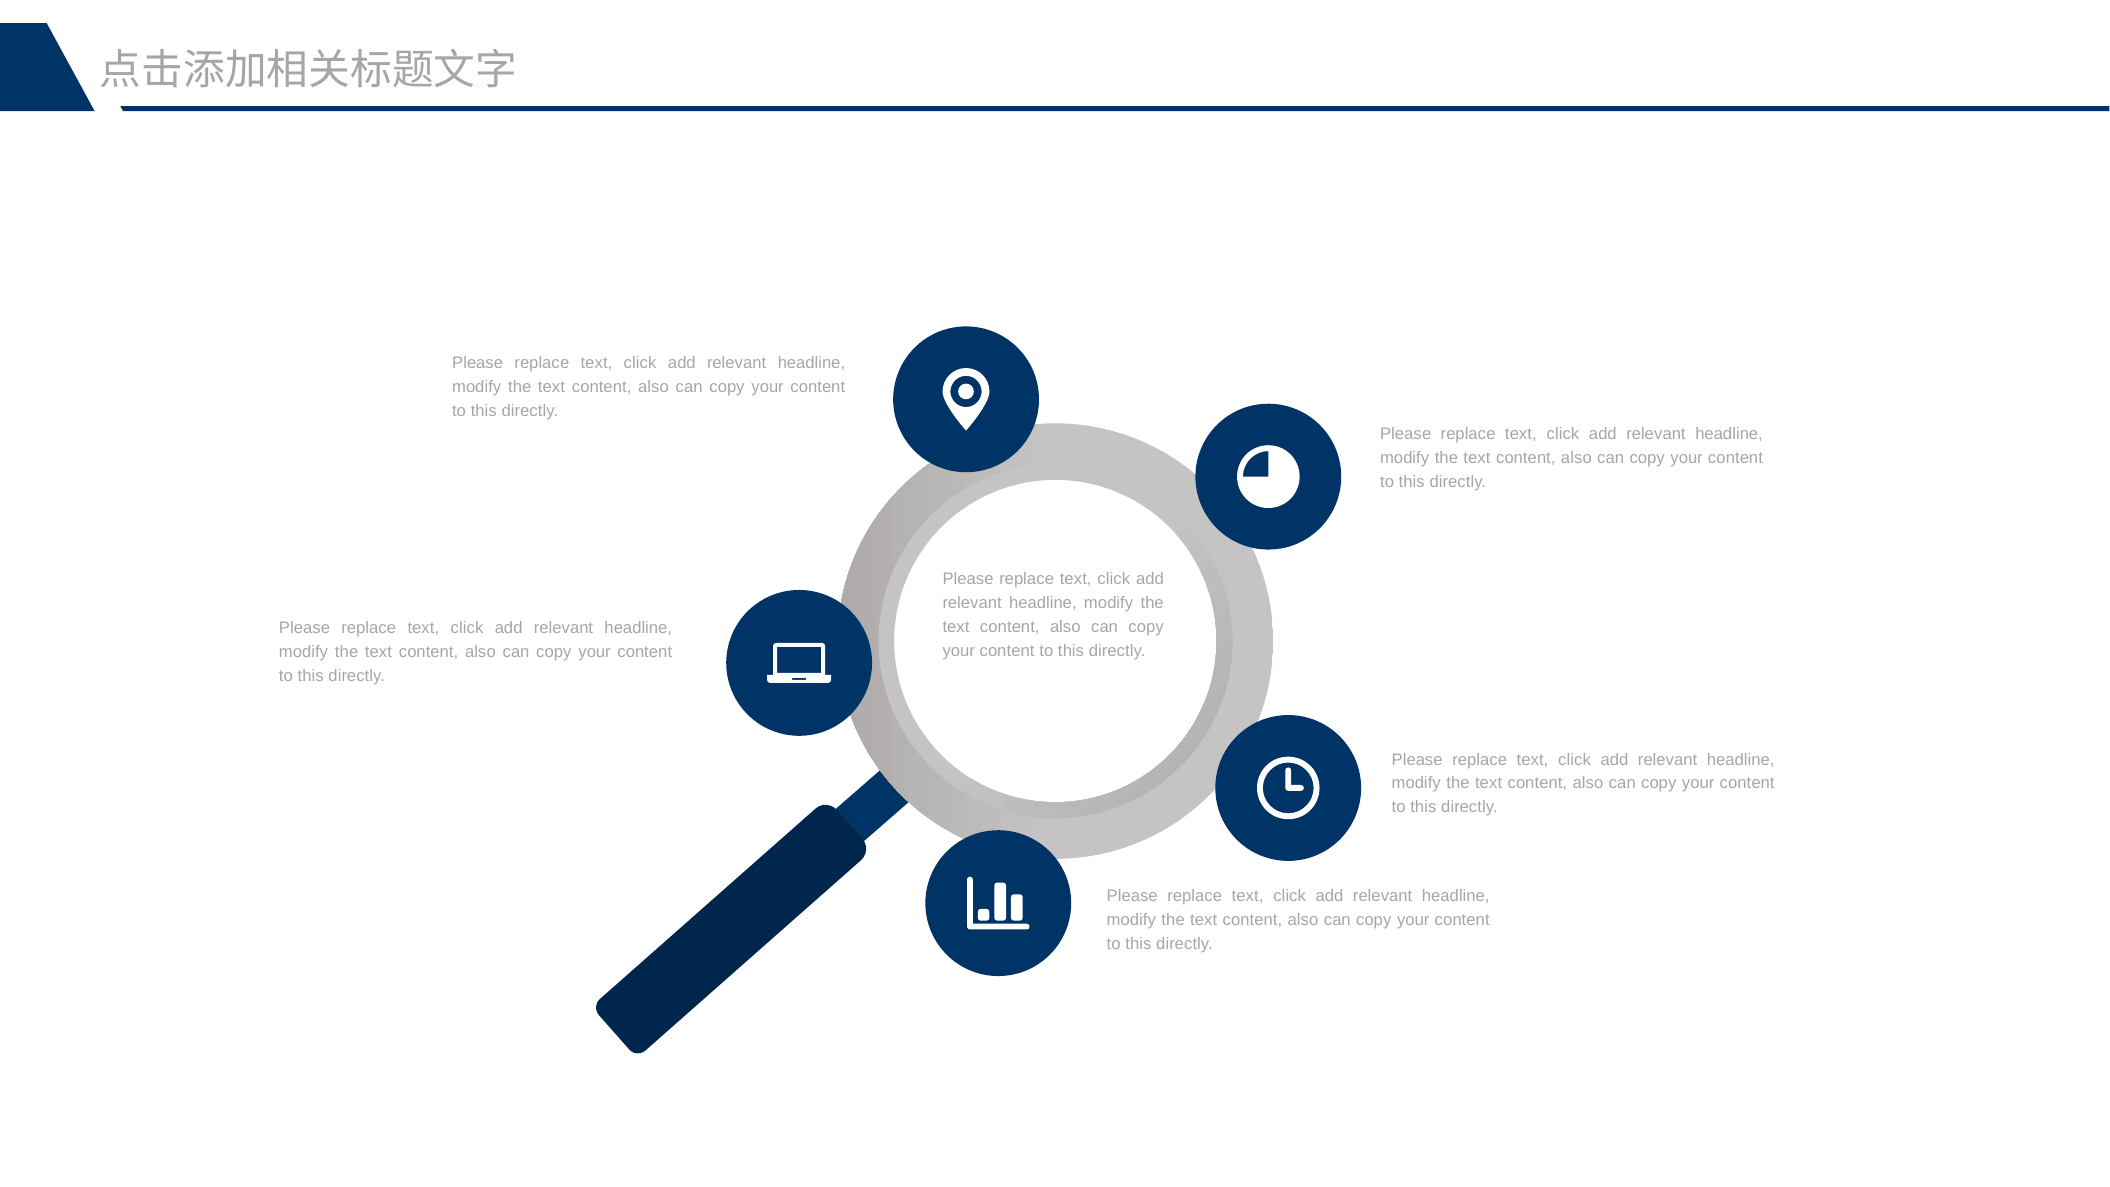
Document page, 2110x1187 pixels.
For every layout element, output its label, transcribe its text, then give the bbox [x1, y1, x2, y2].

text_box Please replace text, click add relevant headline, modify the text content, also can copy your content to this directly. [1274, 880, 1491, 953]
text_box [893, 326, 1039, 473]
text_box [1215, 714, 1362, 861]
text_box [726, 589, 873, 736]
text_box [0, 22, 97, 113]
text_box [576, 423, 1274, 1036]
text_box Please replace text, click add relevant headline, modify the text content, also can copy your content to this directly. [452, 348, 847, 421]
text_box Please replace text, click add relevant headline, modify the text content, also can copy your content to this directly. [1391, 744, 1776, 817]
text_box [925, 830, 1072, 976]
text_box [118, 104, 2110, 113]
text_box Please replace text, click add relevant headline, modify the text content, also can copy your content to this directly. [1380, 419, 1764, 491]
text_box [1195, 403, 1342, 550]
text_box Please replace text, click add relevant headline, modify the text content, also can copy your content to this directly. [279, 613, 576, 685]
text_box 点击添加相关标题文字 [99, 42, 603, 93]
